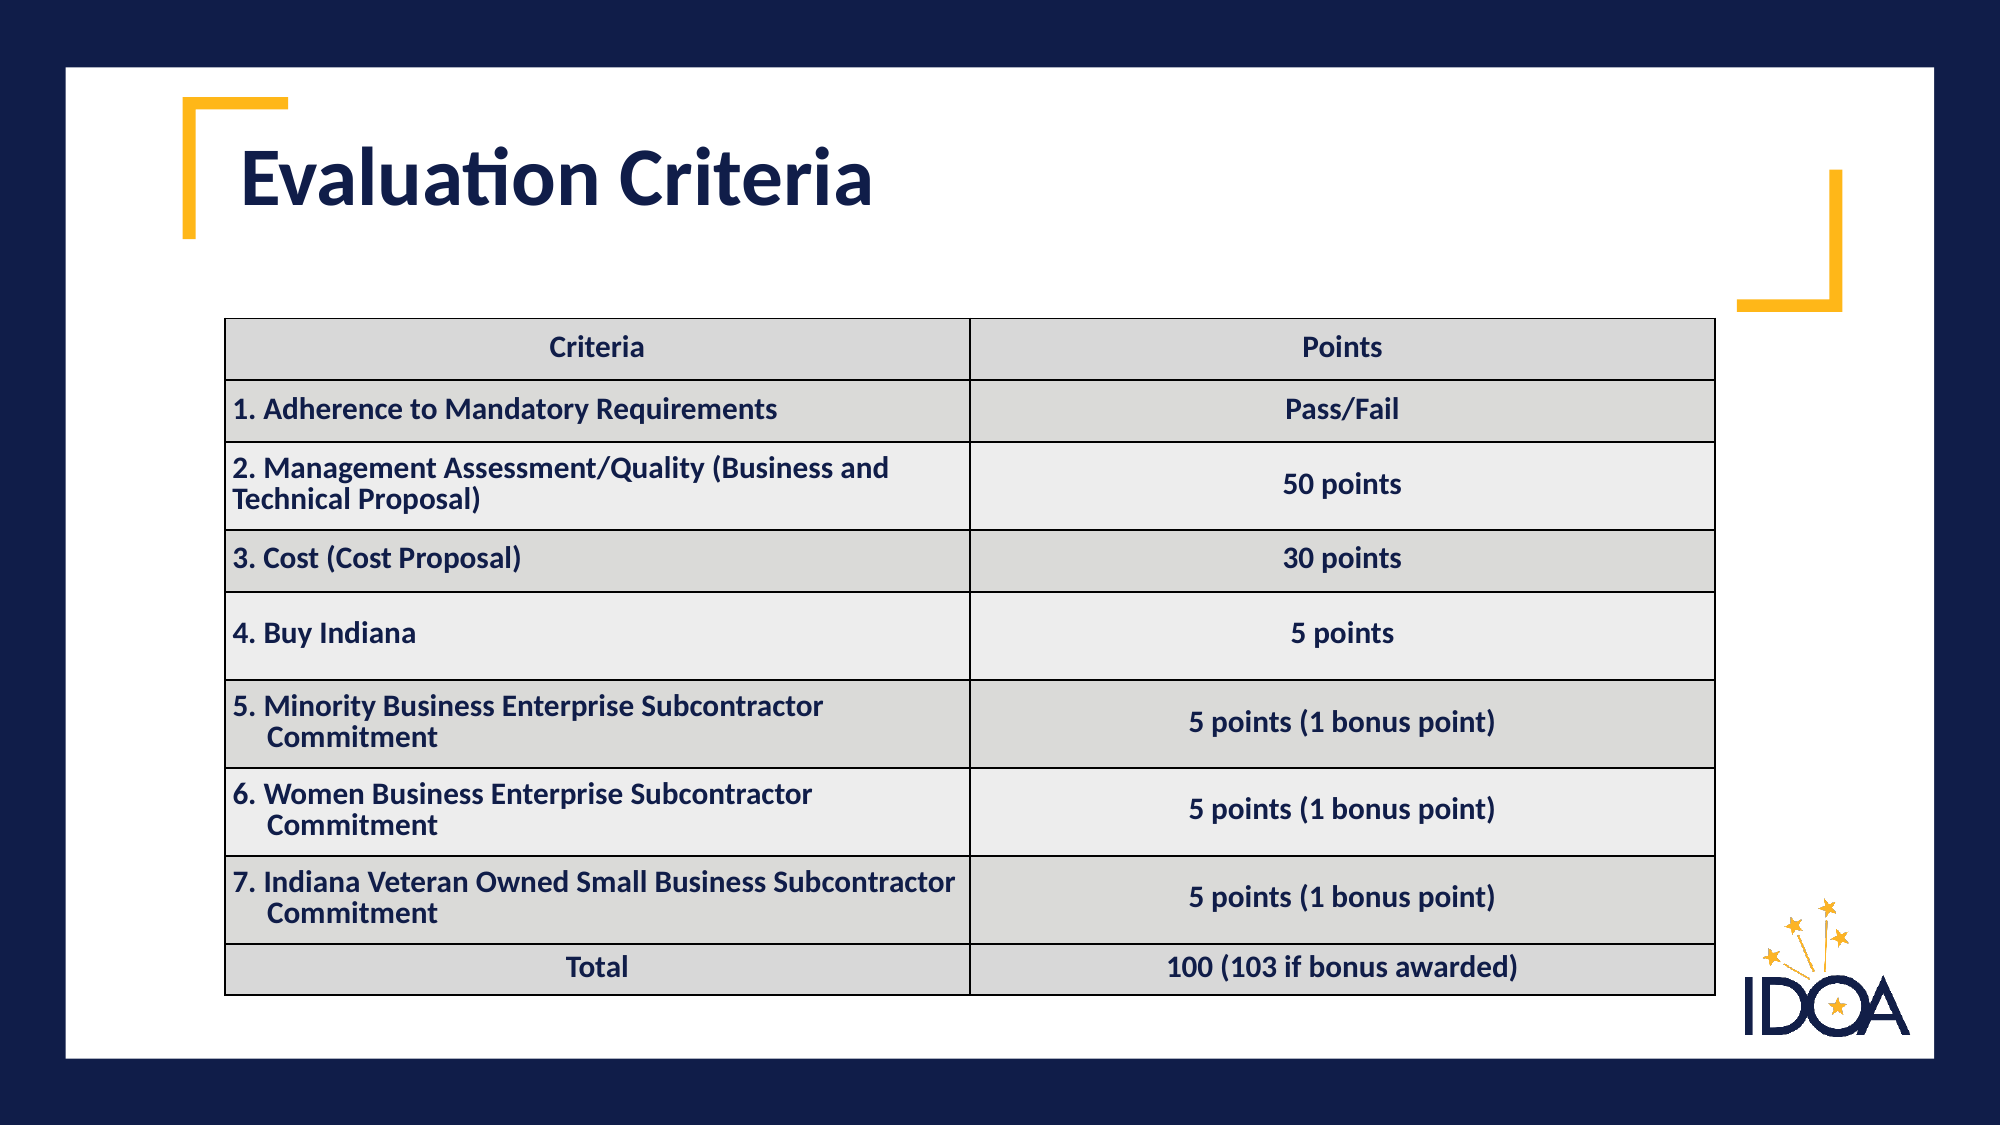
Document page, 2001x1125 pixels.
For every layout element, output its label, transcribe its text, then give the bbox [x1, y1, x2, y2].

table_header Points [971, 319, 1714, 379]
table_cell 5 points (1 bonus point) [971, 769, 1714, 855]
table_header Criteria [226, 319, 969, 379]
table_cell 5 points (1 bonus point) [971, 681, 1714, 767]
table_cell 7. Indiana Veteran Owned Small Business Subcontractor Commitment [226, 857, 969, 943]
table_cell Total [226, 945, 969, 994]
table_cell Pass/Fail [971, 381, 1714, 441]
table_cell 5 points (1 bonus point) [971, 857, 1714, 943]
table_cell 1. Adherence to Mandatory Requirements [226, 381, 969, 441]
table_cell 100 (103 if bonus awarded) [971, 945, 1714, 994]
table_cell 4. Buy Indiana [226, 593, 969, 679]
table_cell 30 points [971, 531, 1714, 591]
table_cell 5. Minority Business Enterprise Subcontractor Commitment [226, 681, 969, 767]
picture [1702, 857, 1959, 1114]
title Evaluation Criteria [225, 126, 1800, 263]
table_cell 5 points [971, 593, 1714, 679]
table_cell 3. Cost (Cost Proposal) [226, 531, 969, 591]
table_cell 50 points [971, 443, 1714, 529]
table_cell 6. Women Business Enterprise Subcontractor Commitment [226, 769, 969, 855]
table_cell 2. Management Assessment/Quality (Business and Technical Proposal) [226, 443, 969, 529]
